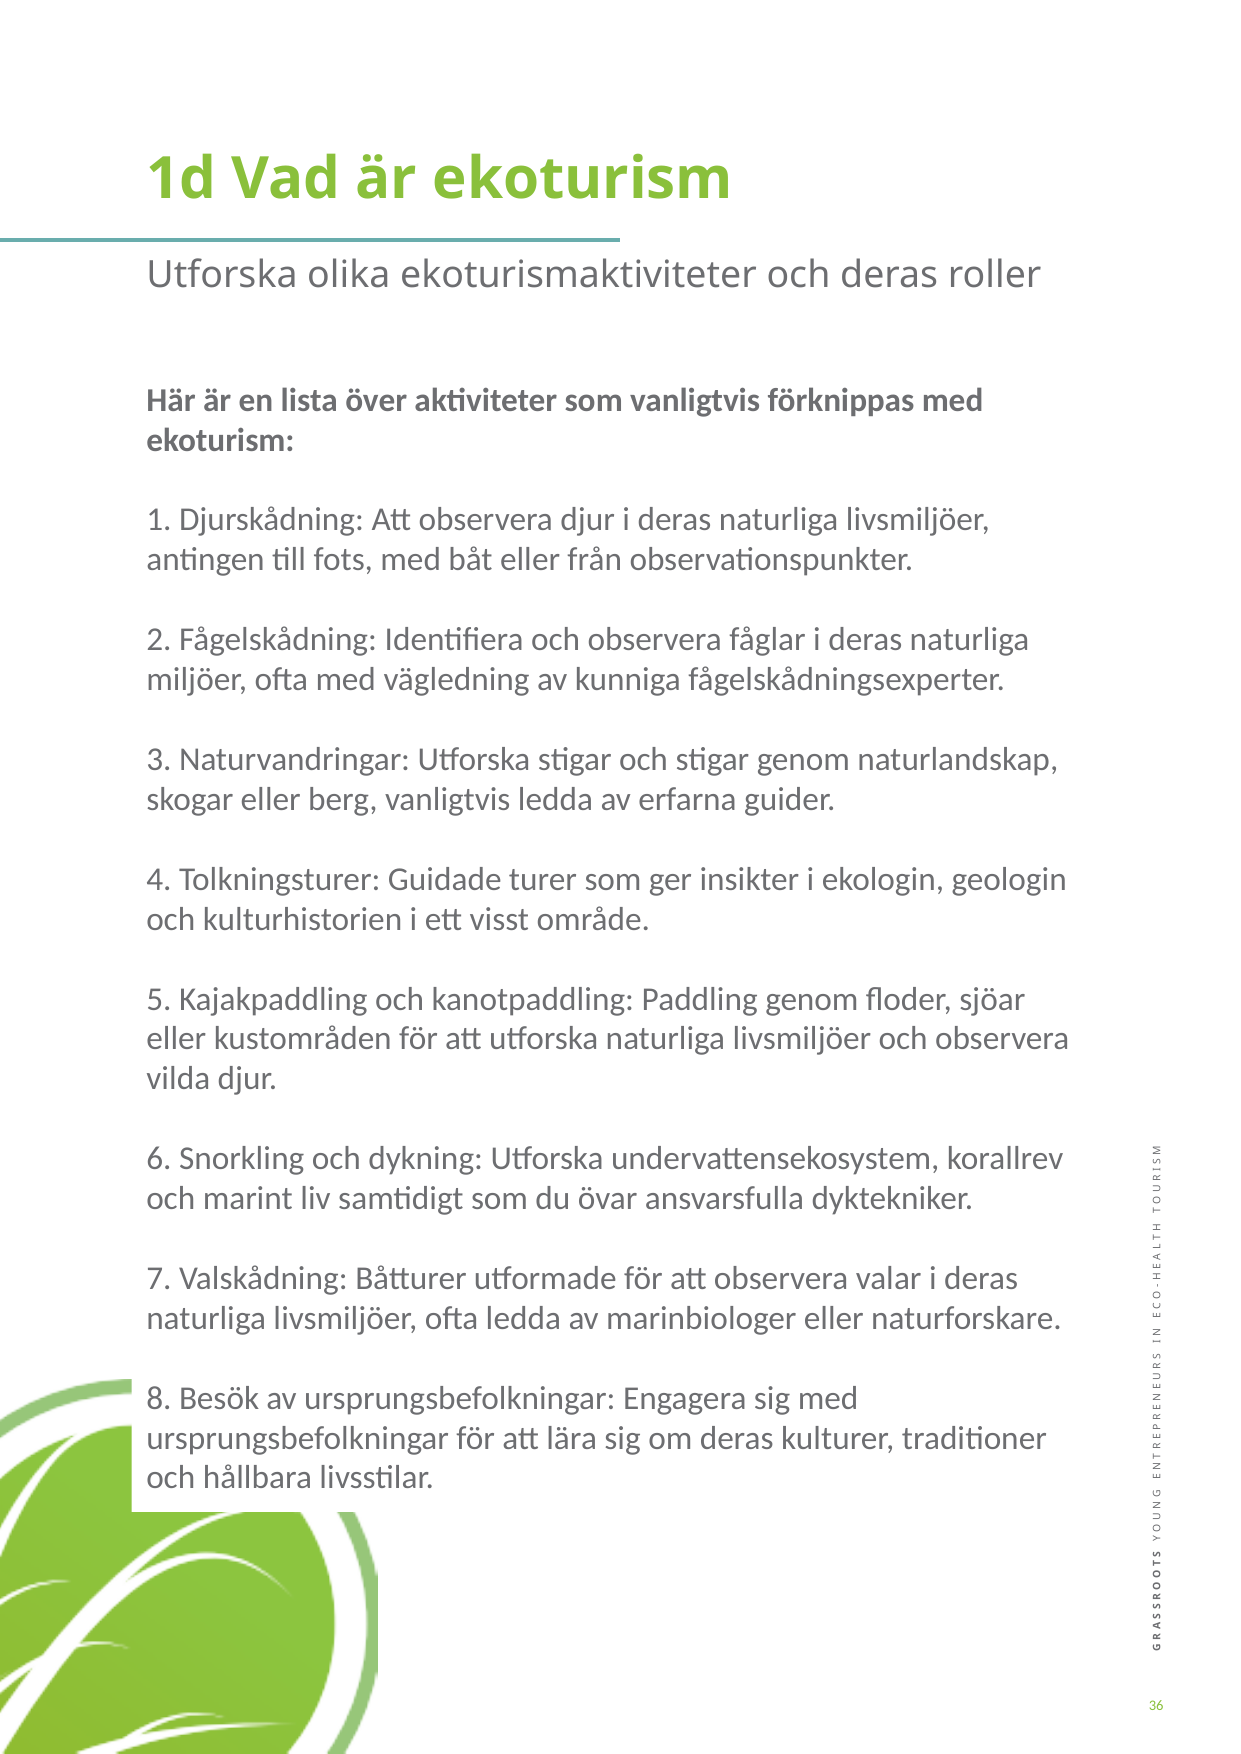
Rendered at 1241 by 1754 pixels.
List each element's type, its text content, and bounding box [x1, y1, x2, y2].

slide_number 36 [1125, 1666, 1187, 1743]
list 1d Vad är ekoturism [131, 132, 1109, 242]
list Utforska olika ekoturismaktiviteter och deras roller [131, 242, 1165, 371]
list Här är en lista över aktiviteter som vanligtvis förknippas med ekoturism: 1. Djurskådning: Att observera djur i deras naturliga livsmiljöer, antingen till fots, med båt eller från observationspunkter. 2. Fågelskådning: Identifiera och observera fåglar i deras naturliga miljöer, ofta med vägledning av kunniga fågelskådningsexperter. 3. Naturvandringar: Utforska stigar och stigar genom naturlandskap, skogar eller berg, vanligtvis ledda av erfarna guider. 4. Tolkningsturer: Guidade turer som ger insikter i ekologin, geologin och kulturhistorien i ett visst område. 5. Kajakpaddling och kanotpaddling: Paddling genom floder, sjöar eller kustområden för att utforska naturliga livsmiljöer och observera vilda djur. 6. Snorkling och dykning: Utforska undervattensekosystem, korallrev och marint liv samtidigt som du övar ansvarsfulla dyktekniker. 7. Valskådning: Båtturer utformade för att observera valar i deras naturliga livsmiljöer, ofta ledda av marinbiologer eller naturforskare. 8. Besök av ursprungsbefolkningar: Engagera sig med ursprungsbefolkningar för att lära sig om deras kulturer, traditioner och hållbara livsstilar. [131, 371, 1109, 1512]
